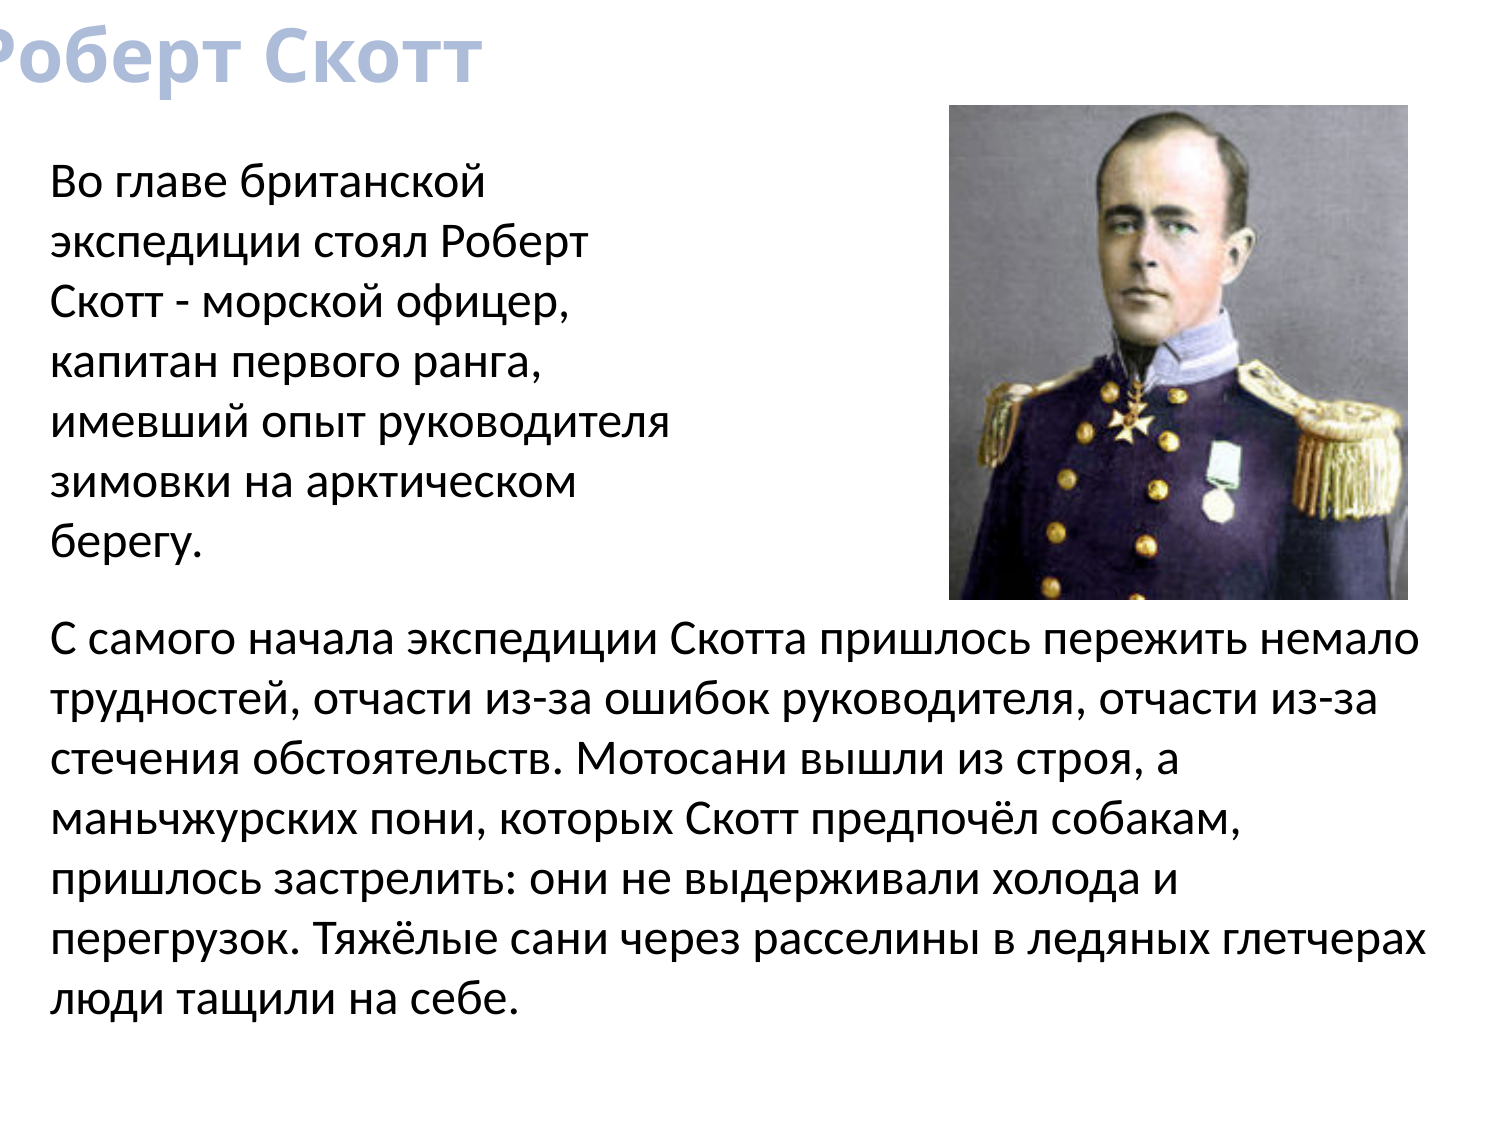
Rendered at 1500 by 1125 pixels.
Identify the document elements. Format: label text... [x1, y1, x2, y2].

picture [948, 105, 1408, 600]
text_box Роберт Скотт [0, 0, 500, 105]
text_box Во главе британской экспедиции стоял Роберт Скотт - морской офицер, капитан первого ранга, имевший опыт руководителя зимовки на арктическом берегу. [35, 140, 727, 576]
text_box С самого начала экспедиции Скотта пришлось пережить немало трудностей, отчасти из-за ошибок руководителя, отчасти из-за стечения обстоятельств. Мотосани вышли из строя, а маньчжурских пони, которых Скотт предпочёл собакам, пришлось застрелить: они не выдерживали холода и перегрузок. Тяжёлые сани через расселины в ледяных глетчерах люди тащили на себе. [35, 597, 1454, 1033]
